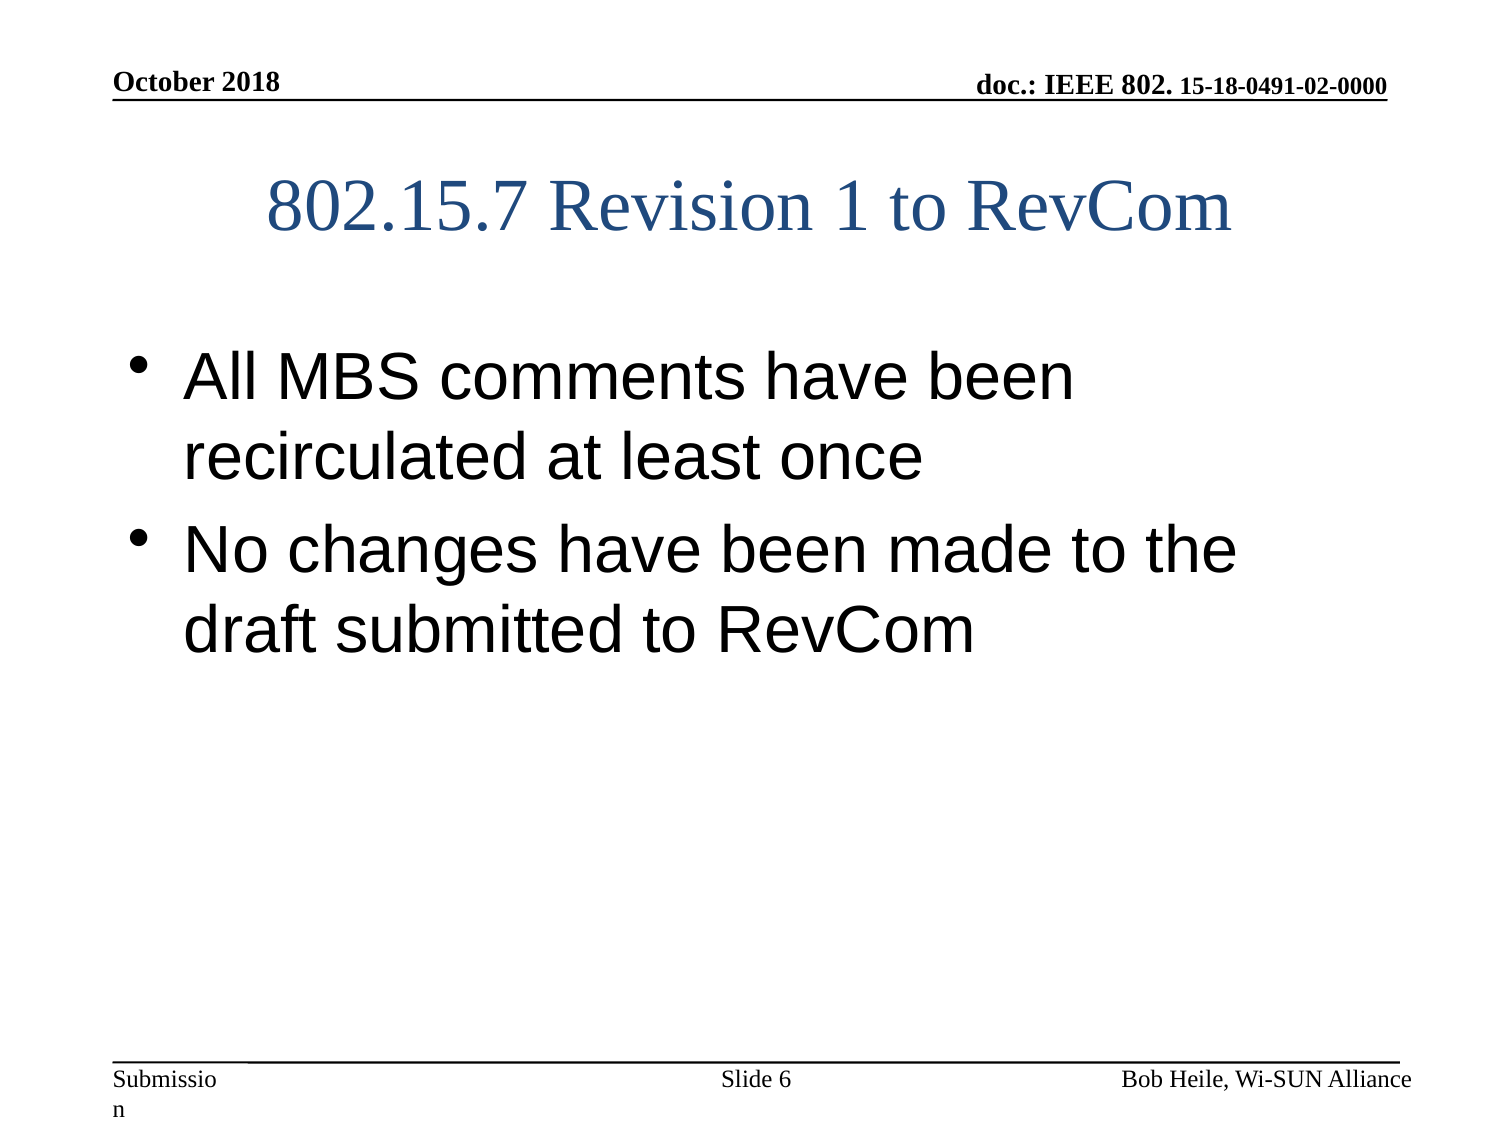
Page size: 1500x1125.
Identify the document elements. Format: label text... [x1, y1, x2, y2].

footer Bob Heile, Wi-SUN Alliance [900, 1062, 1413, 1093]
title 802.15.7 Revision 1 to RevCom [112, 112, 1388, 288]
slide_number Slide 6 [712, 1062, 800, 1093]
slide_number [112, 62, 375, 98]
list All MBS comments have been recirculated at least once No changes have been made to the draft submitted to RevCom [112, 324, 1388, 1000]
